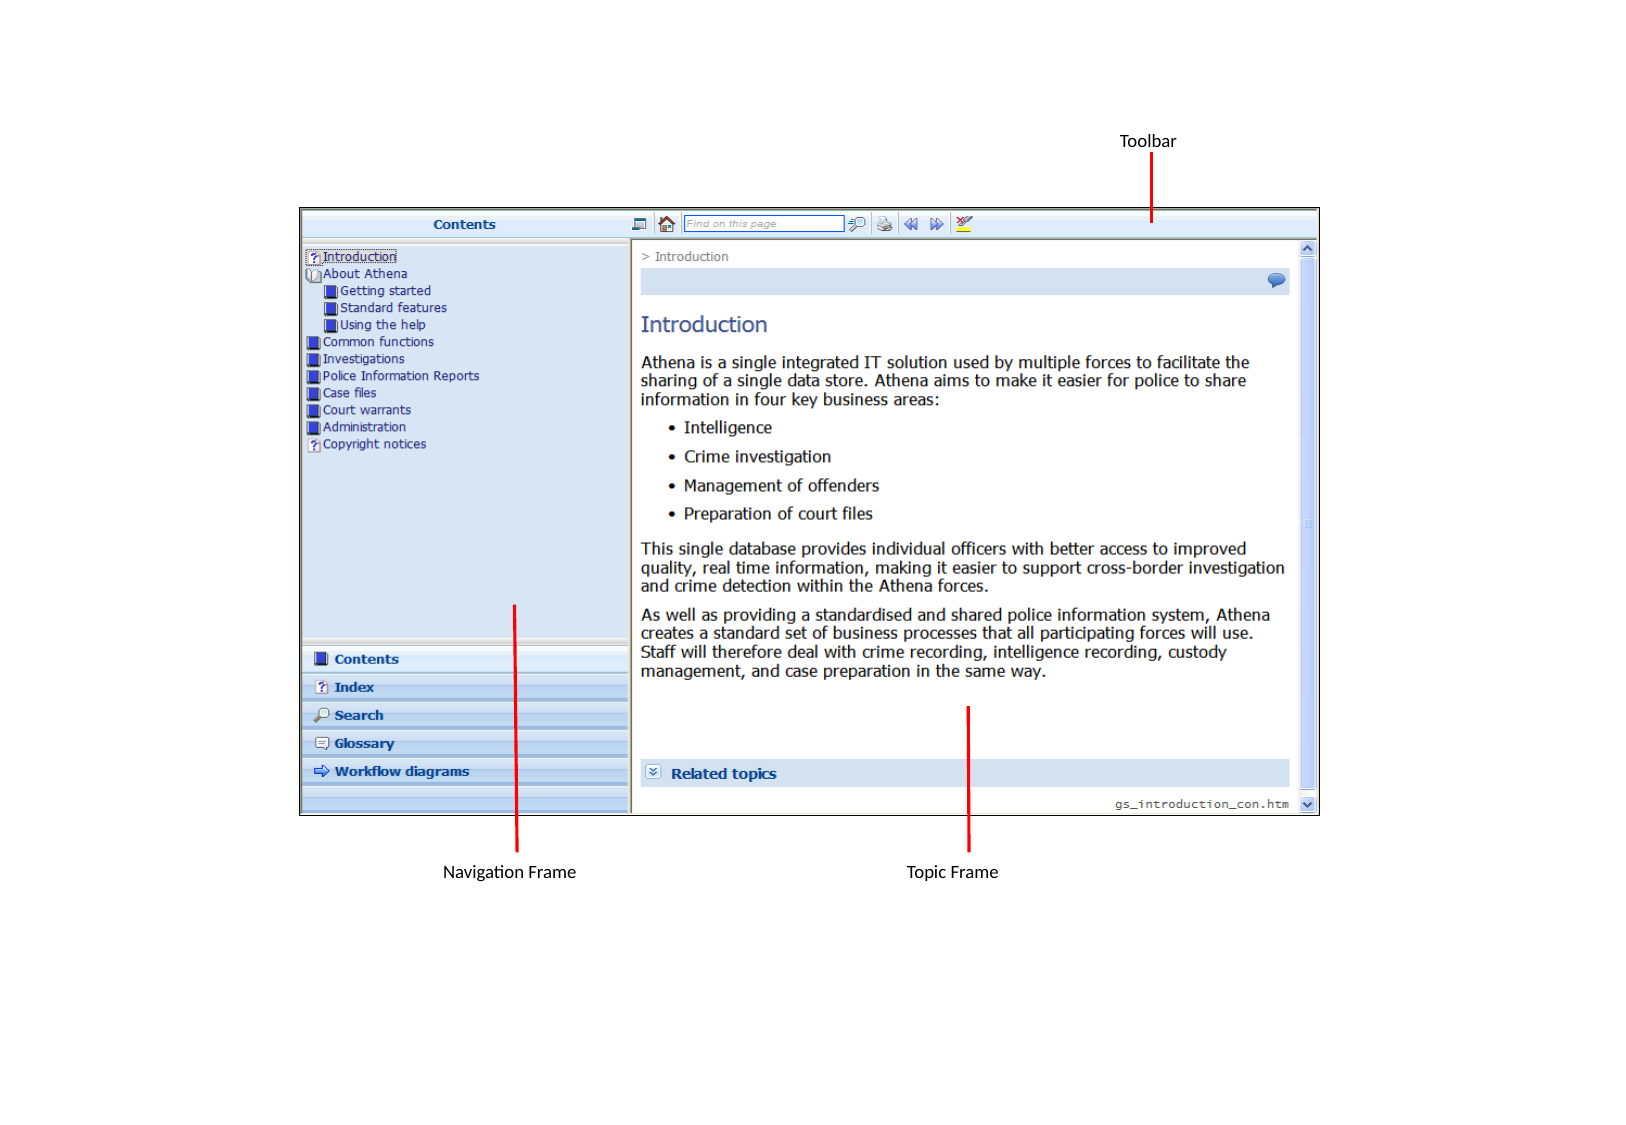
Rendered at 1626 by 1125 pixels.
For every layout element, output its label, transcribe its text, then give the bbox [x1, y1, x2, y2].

text_box Navigation Frame [428, 852, 592, 890]
text_box Topic Frame [891, 852, 1014, 890]
text_box Toolbar [1104, 121, 1193, 159]
picture [299, 207, 1320, 816]
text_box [514, 604, 518, 853]
